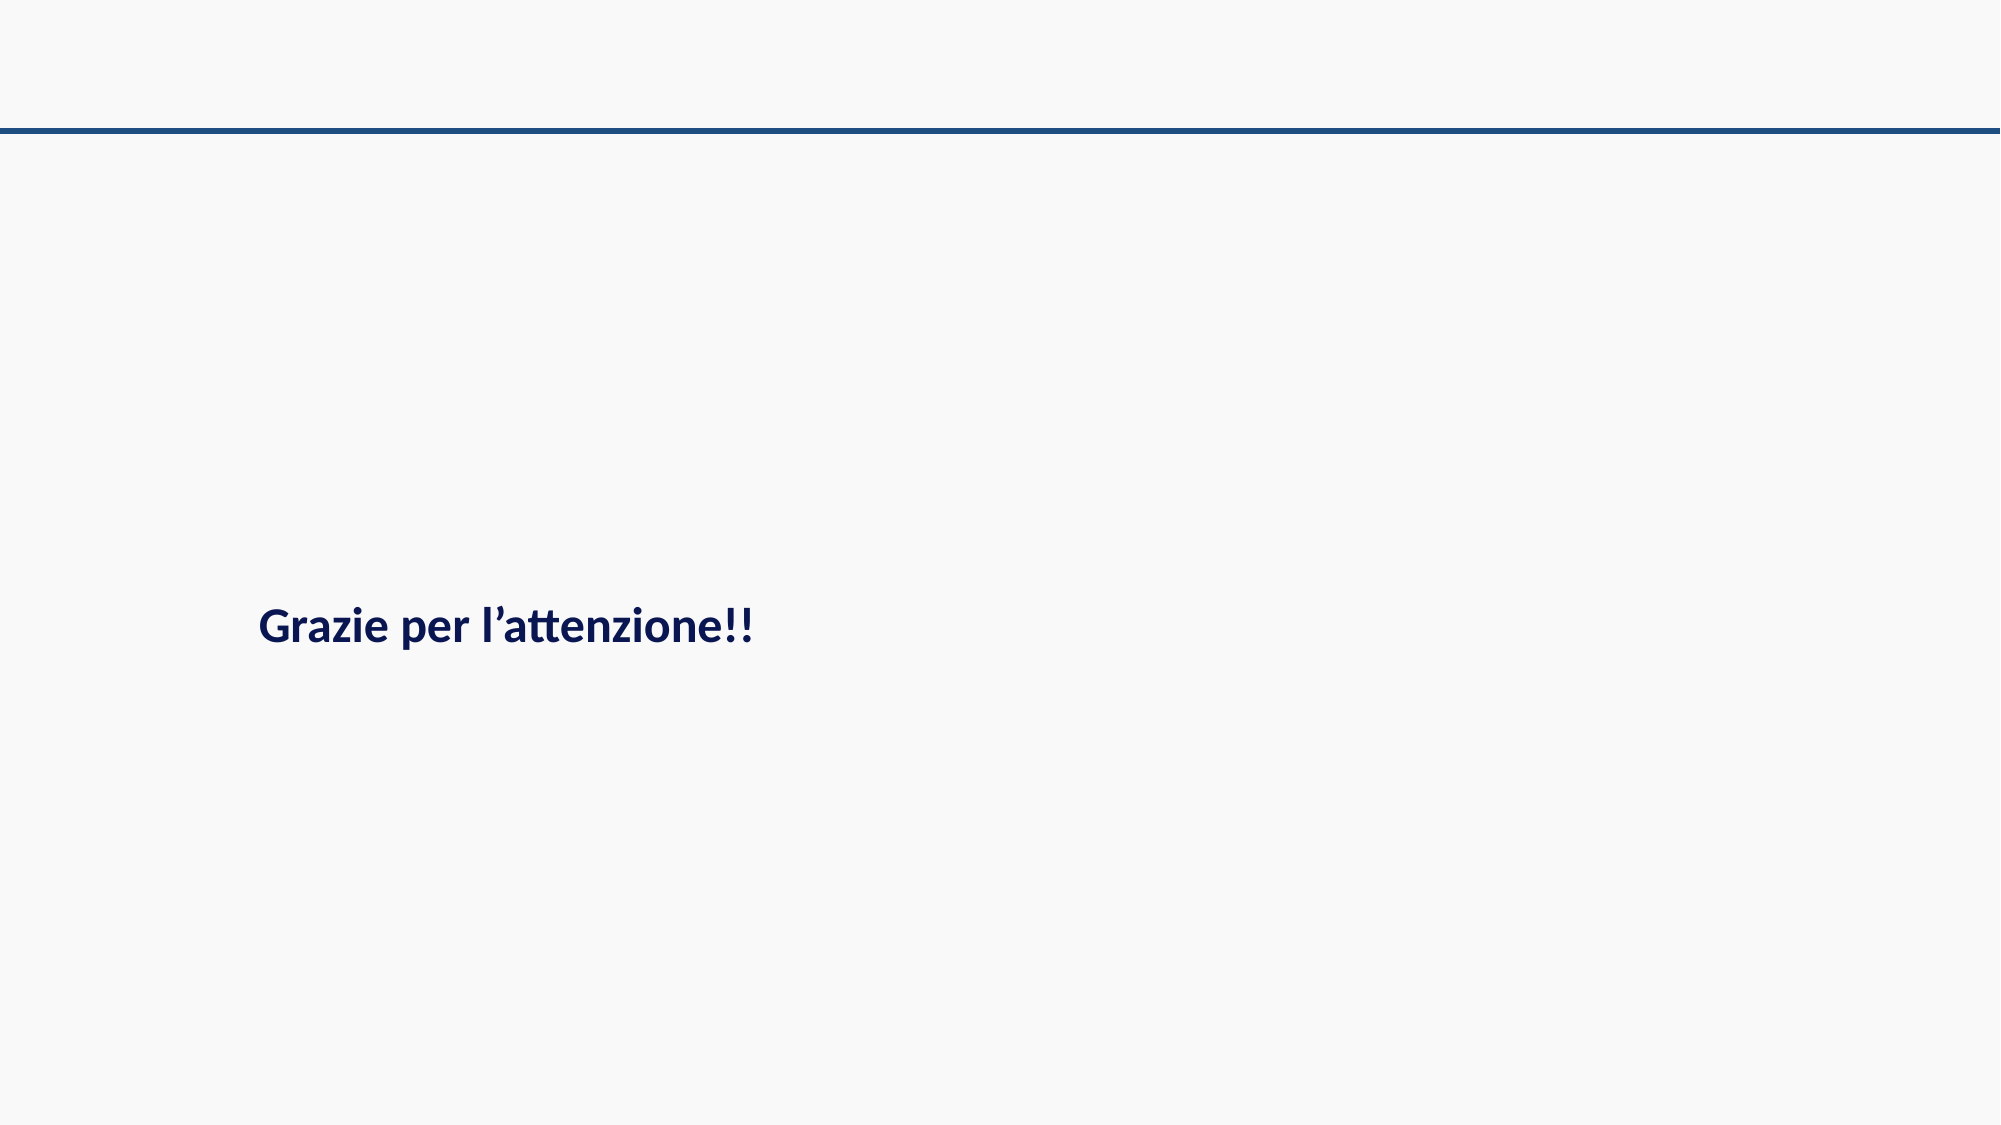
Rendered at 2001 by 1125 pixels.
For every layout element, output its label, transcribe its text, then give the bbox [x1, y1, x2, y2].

subtitle Grazie per l’attenzione!! [249, 590, 1750, 863]
